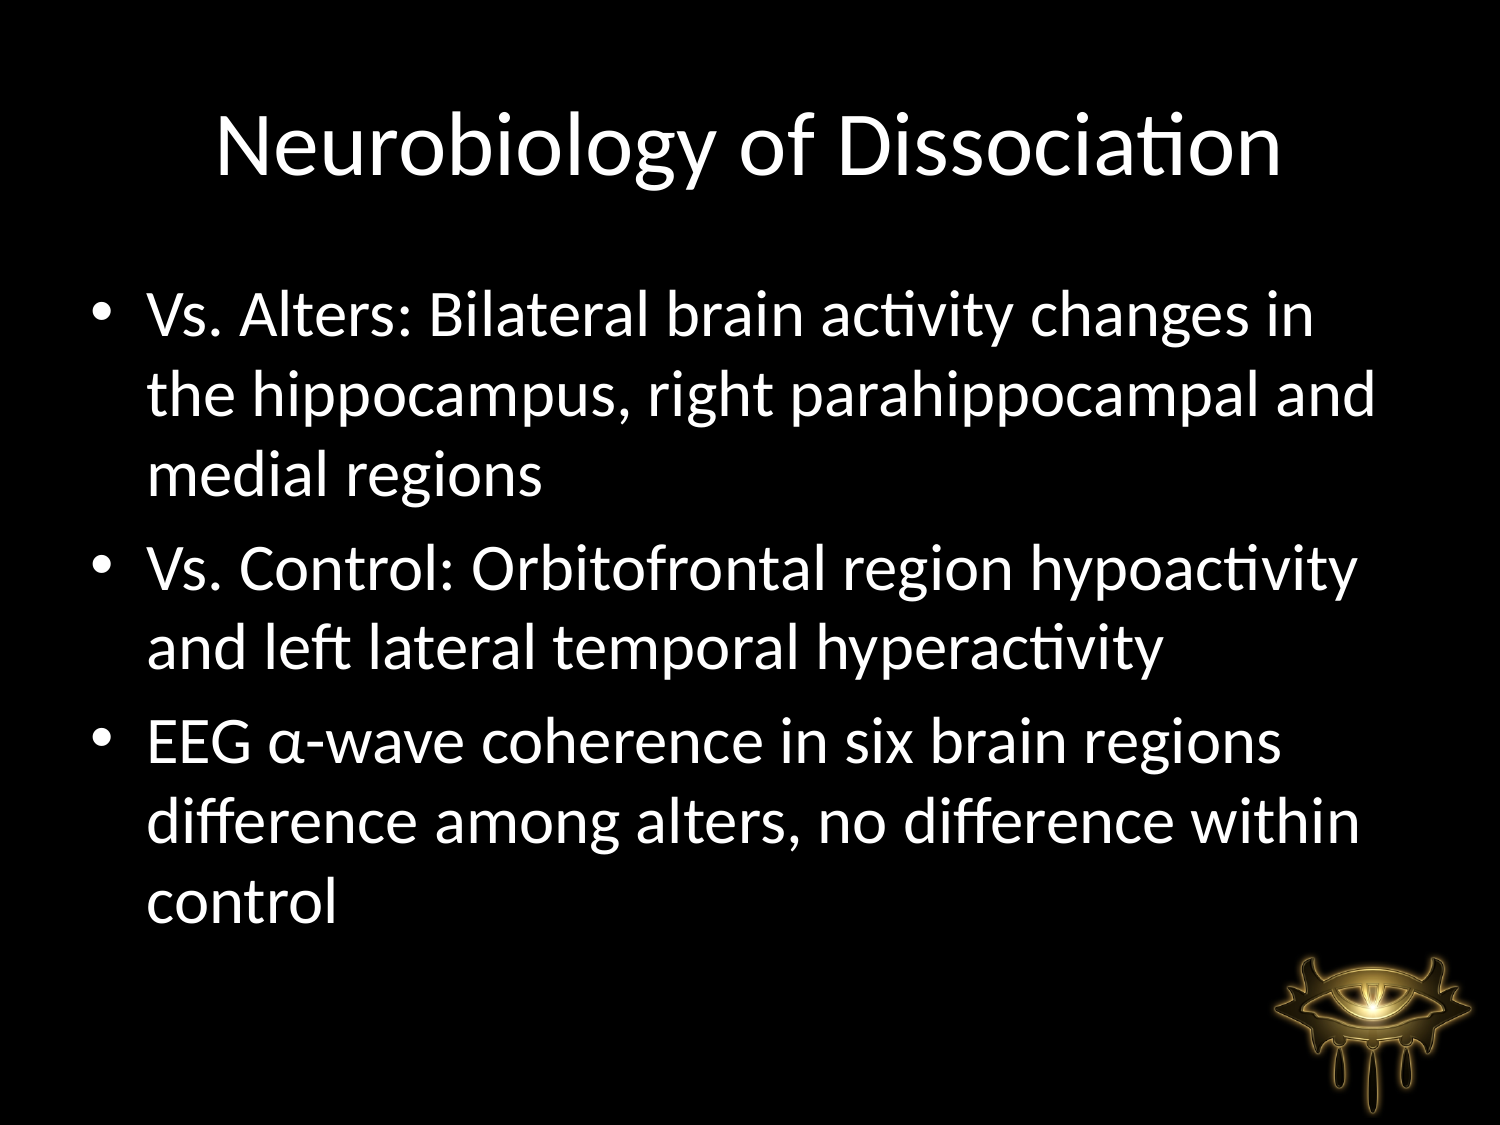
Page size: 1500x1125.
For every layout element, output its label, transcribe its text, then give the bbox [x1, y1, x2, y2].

picture [1245, 934, 1500, 1125]
list Vs. Alters: Bilateral brain activity changes in the hippocampus, right parahippocampal and medial regions Vs. Control: Orbitofrontal region hypoactivity and left lateral temporal hyperactivity EEG α-wave coherence in six brain regions difference among alters, no difference within control [75, 262, 1425, 1005]
title Neurobiology of Dissociation [75, 45, 1425, 233]
